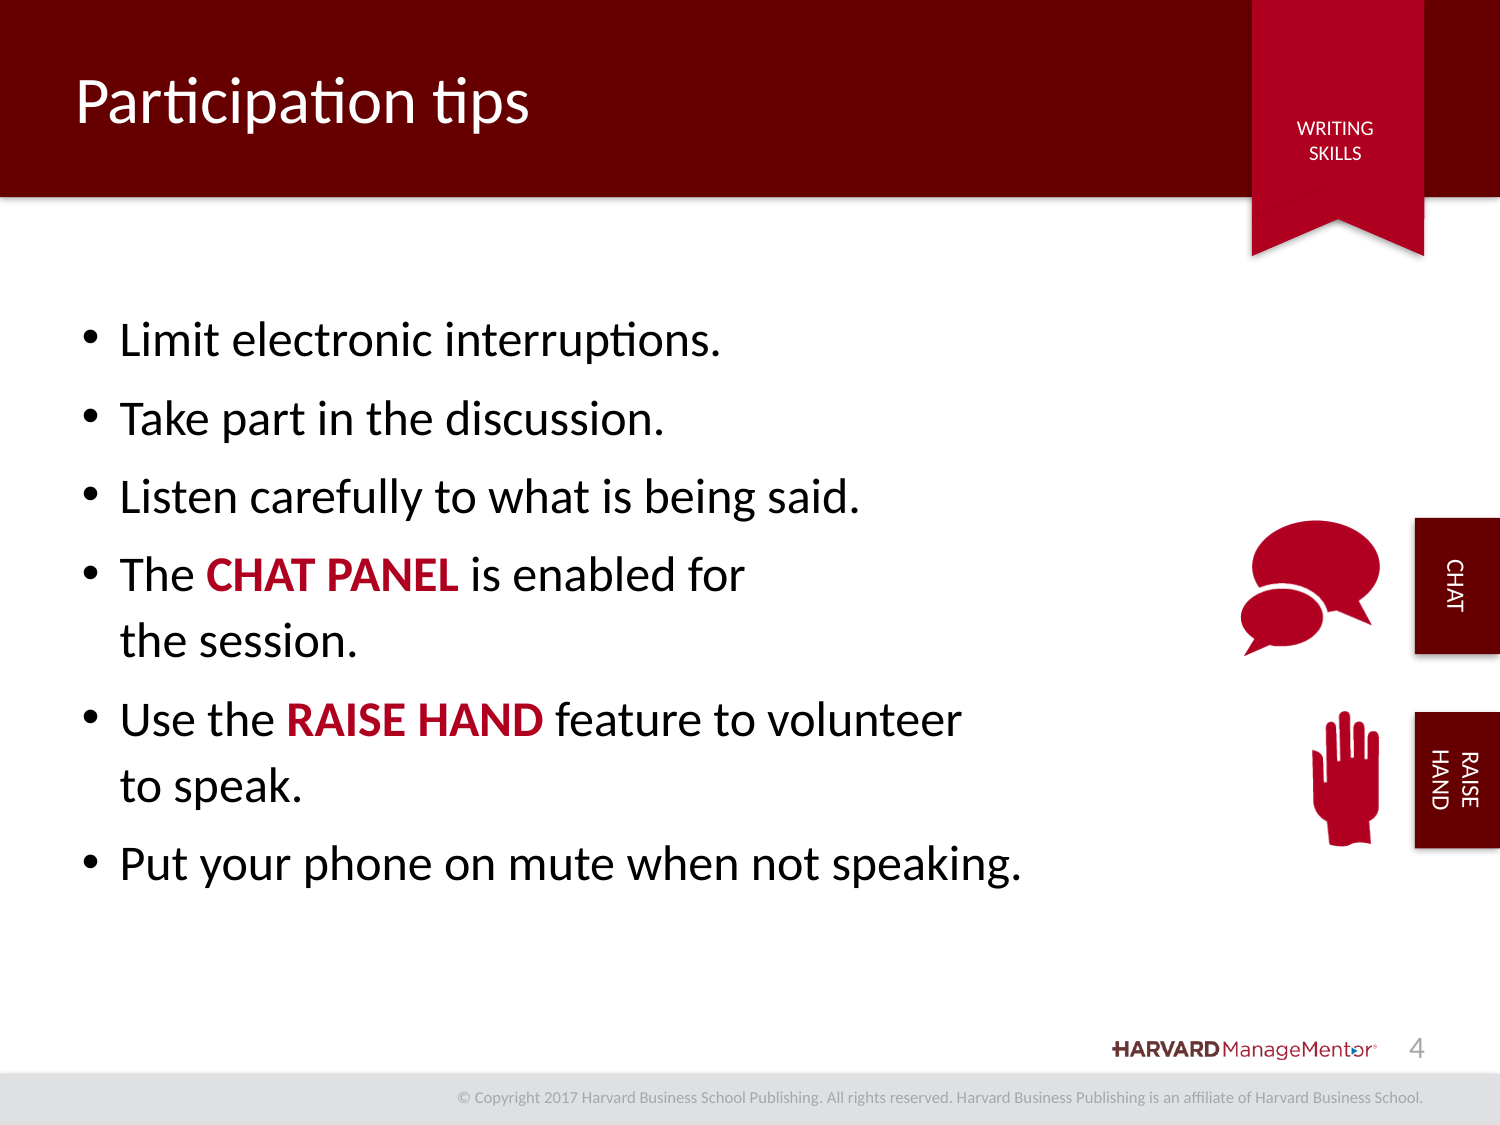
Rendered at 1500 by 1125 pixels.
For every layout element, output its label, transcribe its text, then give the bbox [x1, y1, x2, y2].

picture [1100, 1034, 1380, 1067]
list Limit electronic interruptions. Take part in the discussion. Listen carefully to what is being said. The CHAT PANEL is enabled for the session. Use the RAISE HAND feature to volunteer to speak. Put your phone on mute when not speaking. [72, 300, 1026, 994]
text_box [1240, 517, 1500, 657]
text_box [1309, 710, 1500, 849]
title Participation tips [75, 29, 1216, 171]
